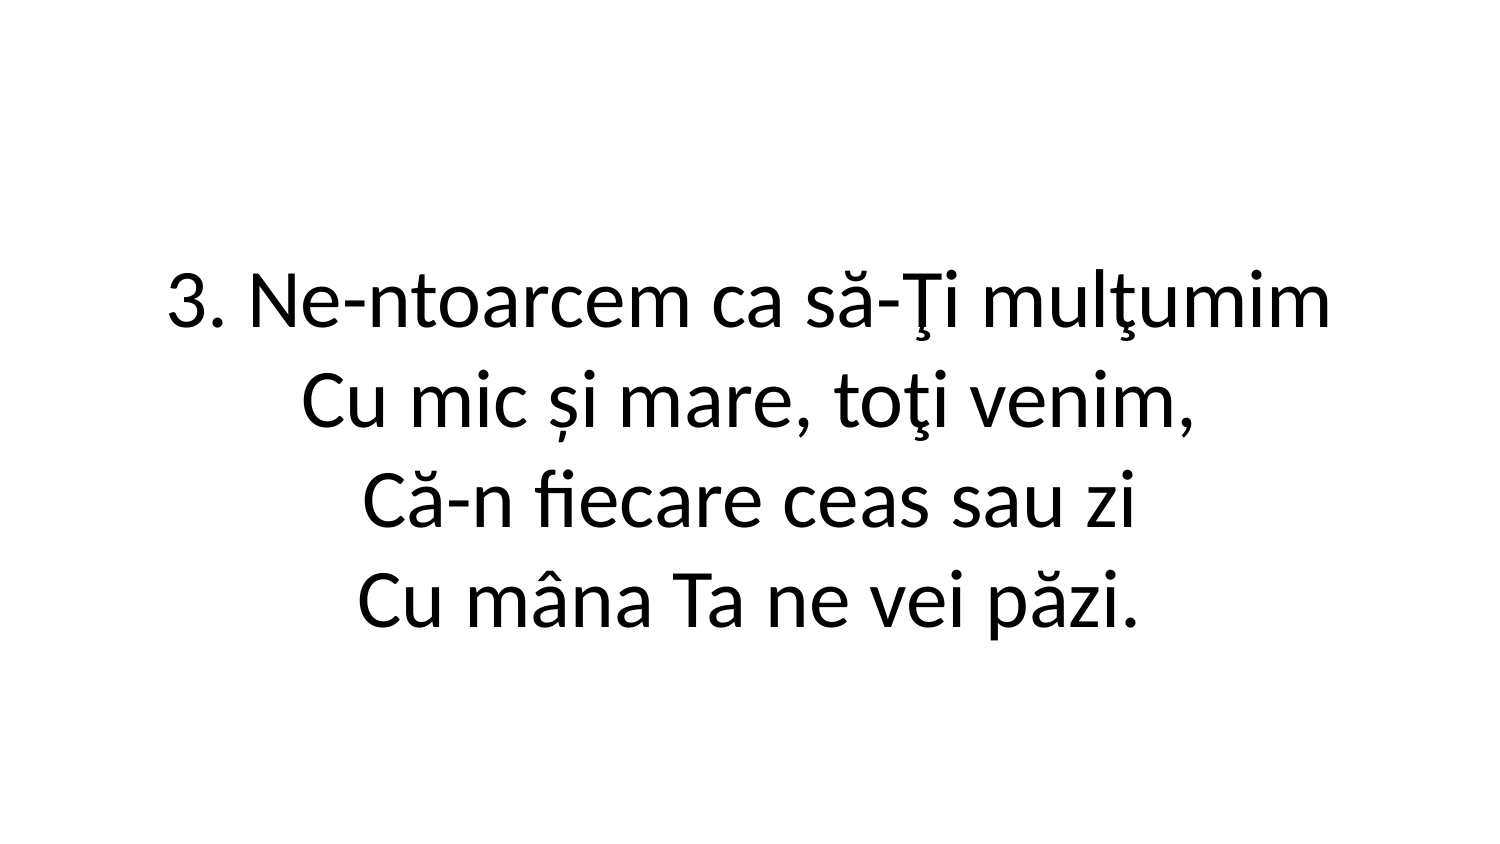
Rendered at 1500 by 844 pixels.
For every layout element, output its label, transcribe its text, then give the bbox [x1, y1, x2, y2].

text_box 3. Ne-ntoarcem ca să-Ţi mulţumim Cu mic și mare, toţi venim, Că-n fiecare ceas sau zi Cu mâna Ta ne vei păzi. [150, 192, 1350, 652]
